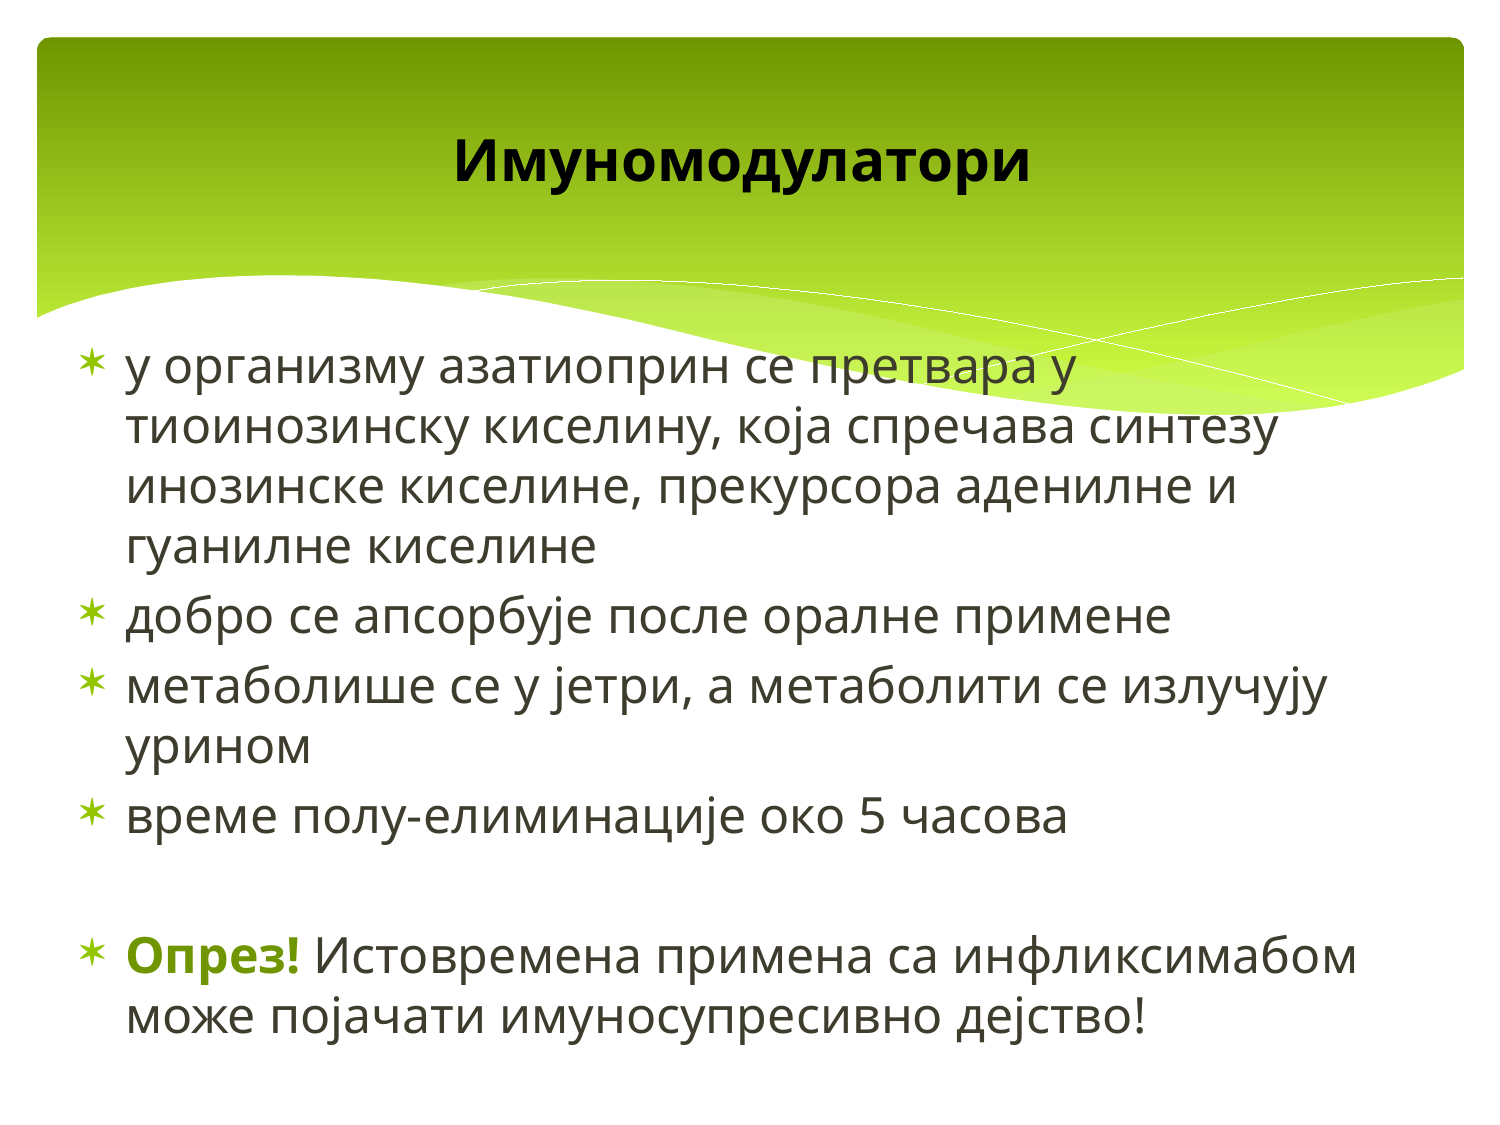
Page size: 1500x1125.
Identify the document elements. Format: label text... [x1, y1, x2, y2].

list у организму азатиоприн се претвара у тиоинозинску киселину, која спречава синтезу инозинске киселине, прекурсора аденилне и гуанилне киселине добро се апсорбује после оралне примене метаболише се у јетри, а метаболити се излучују урином време полу-елиминације око 5 часова Опрез! Истовремена примена са инфликсимабом може појачати имуносупресивно дејство! [64, 326, 1447, 1059]
title Имуномодулатори [75, 55, 1425, 261]
